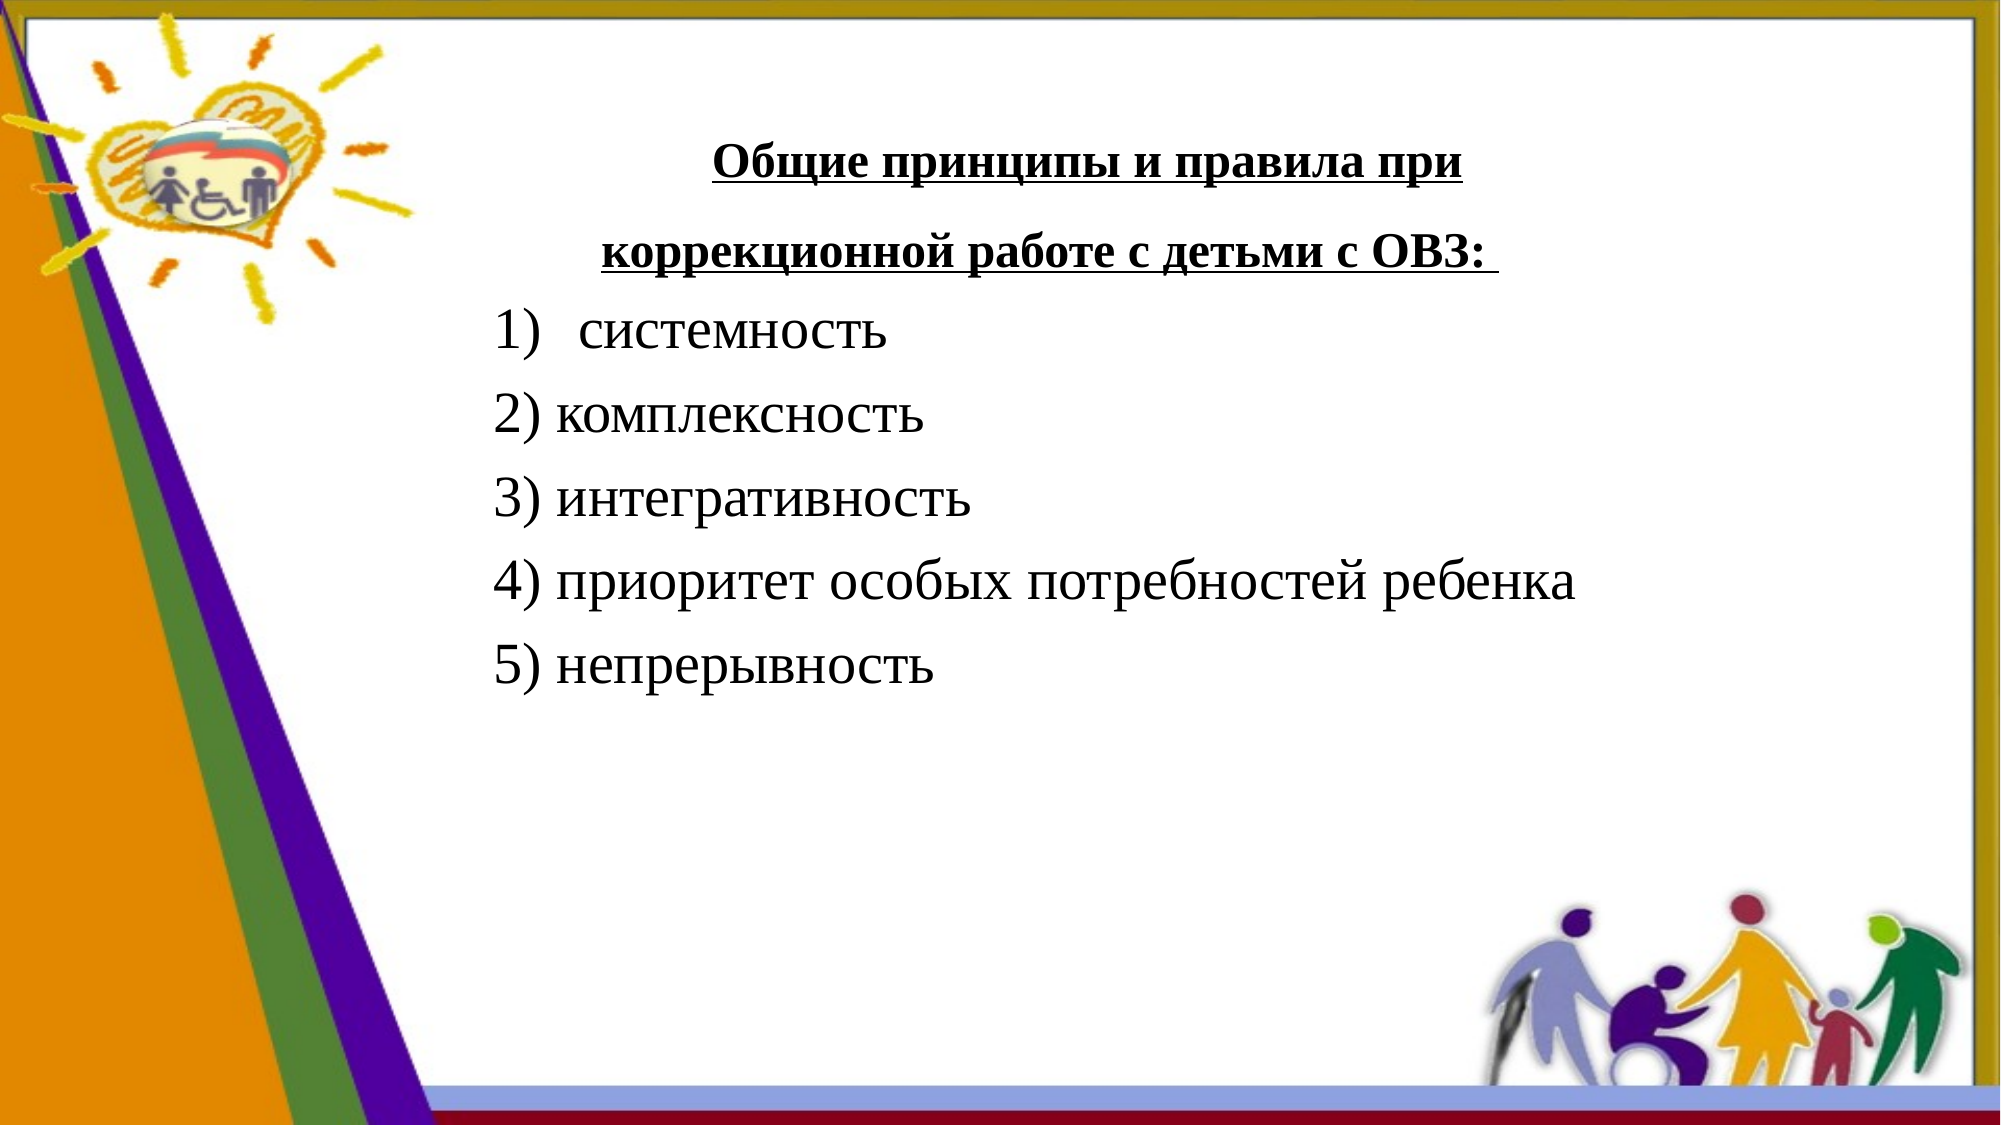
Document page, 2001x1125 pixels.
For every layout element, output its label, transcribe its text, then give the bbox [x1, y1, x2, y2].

subtitle Общие принципы и правила при коррекционной работе с детьми с ОВЗ: системность 2) комплексность 3) интегративность 4) приоритет особых потребностей ребенка 5) непрерывность [478, 90, 1622, 953]
picture [0, 0, 2001, 1125]
